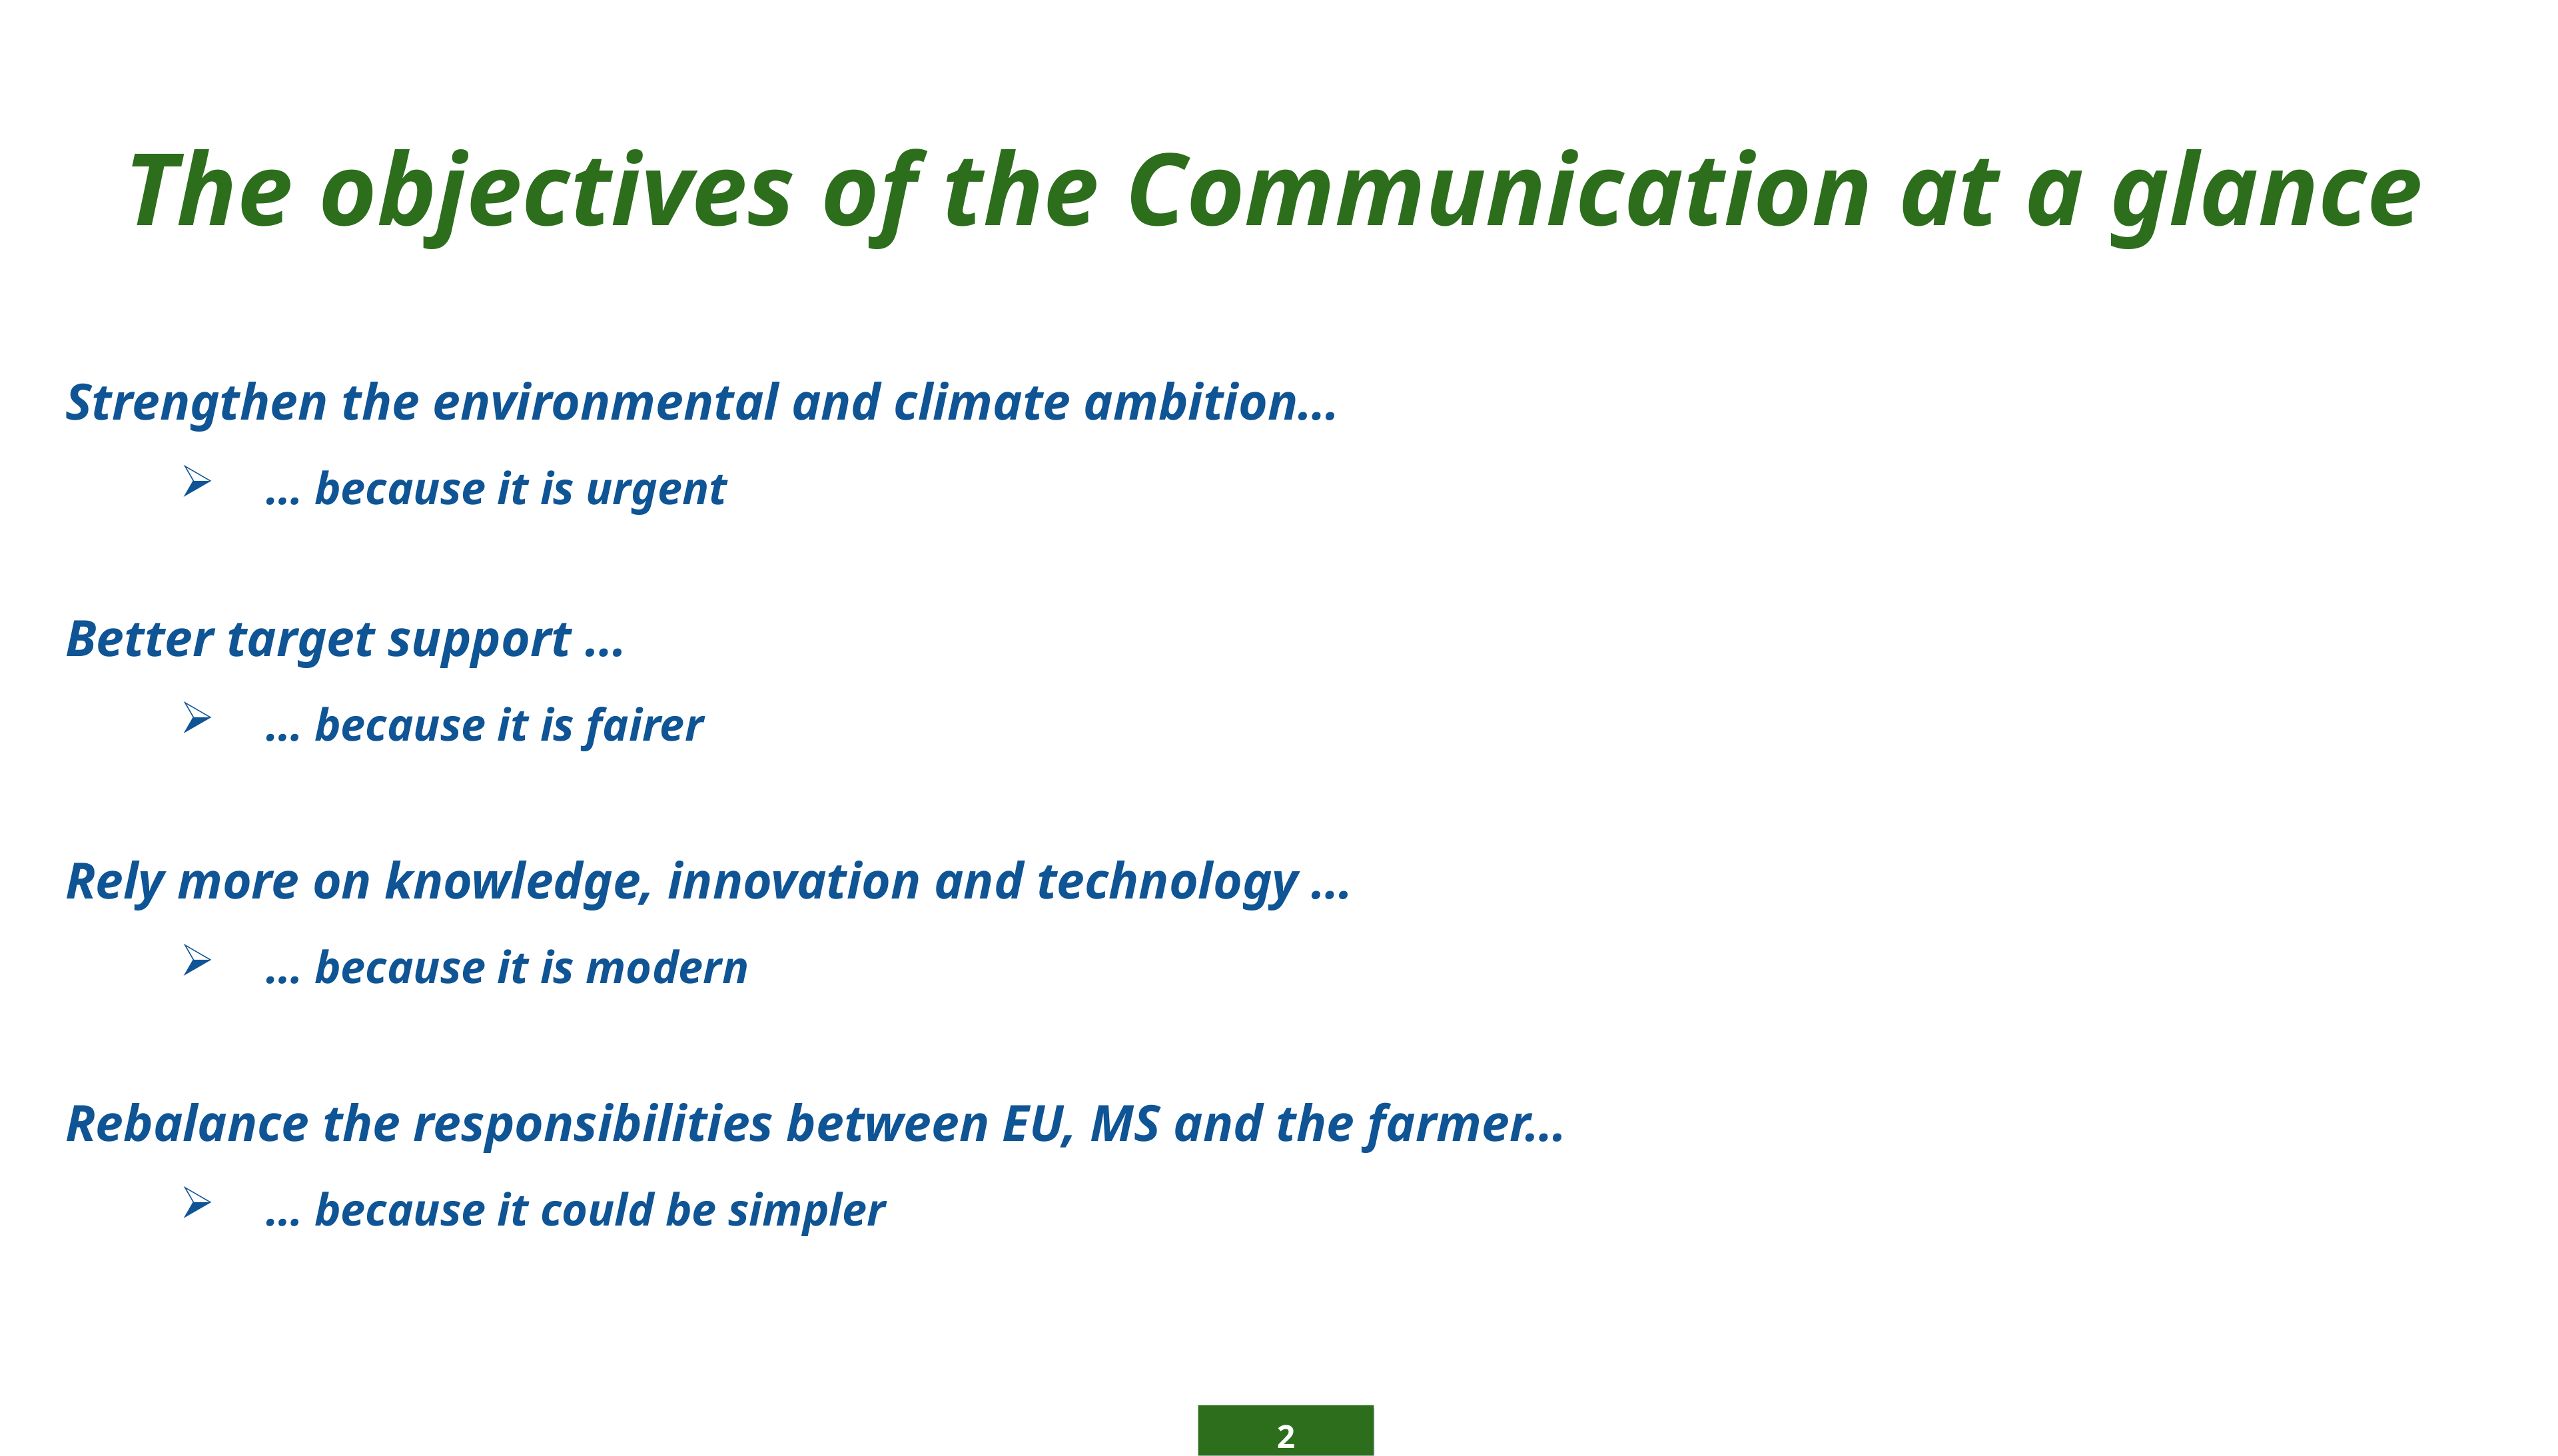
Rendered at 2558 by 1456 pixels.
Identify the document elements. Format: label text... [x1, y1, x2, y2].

list Strengthen the environmental and climate ambition… … because it is urgent Better target support … … because it is fairer Rely more on knowledge, innovation and technology … … because it is modern Rebalance the responsibilities between EU, MS and the farmer… … because it could be simpler [55, 295, 2517, 1318]
text_box 2 [1198, 1405, 1374, 1456]
title The objectives of the Communication at a glance [85, 114, 2487, 295]
